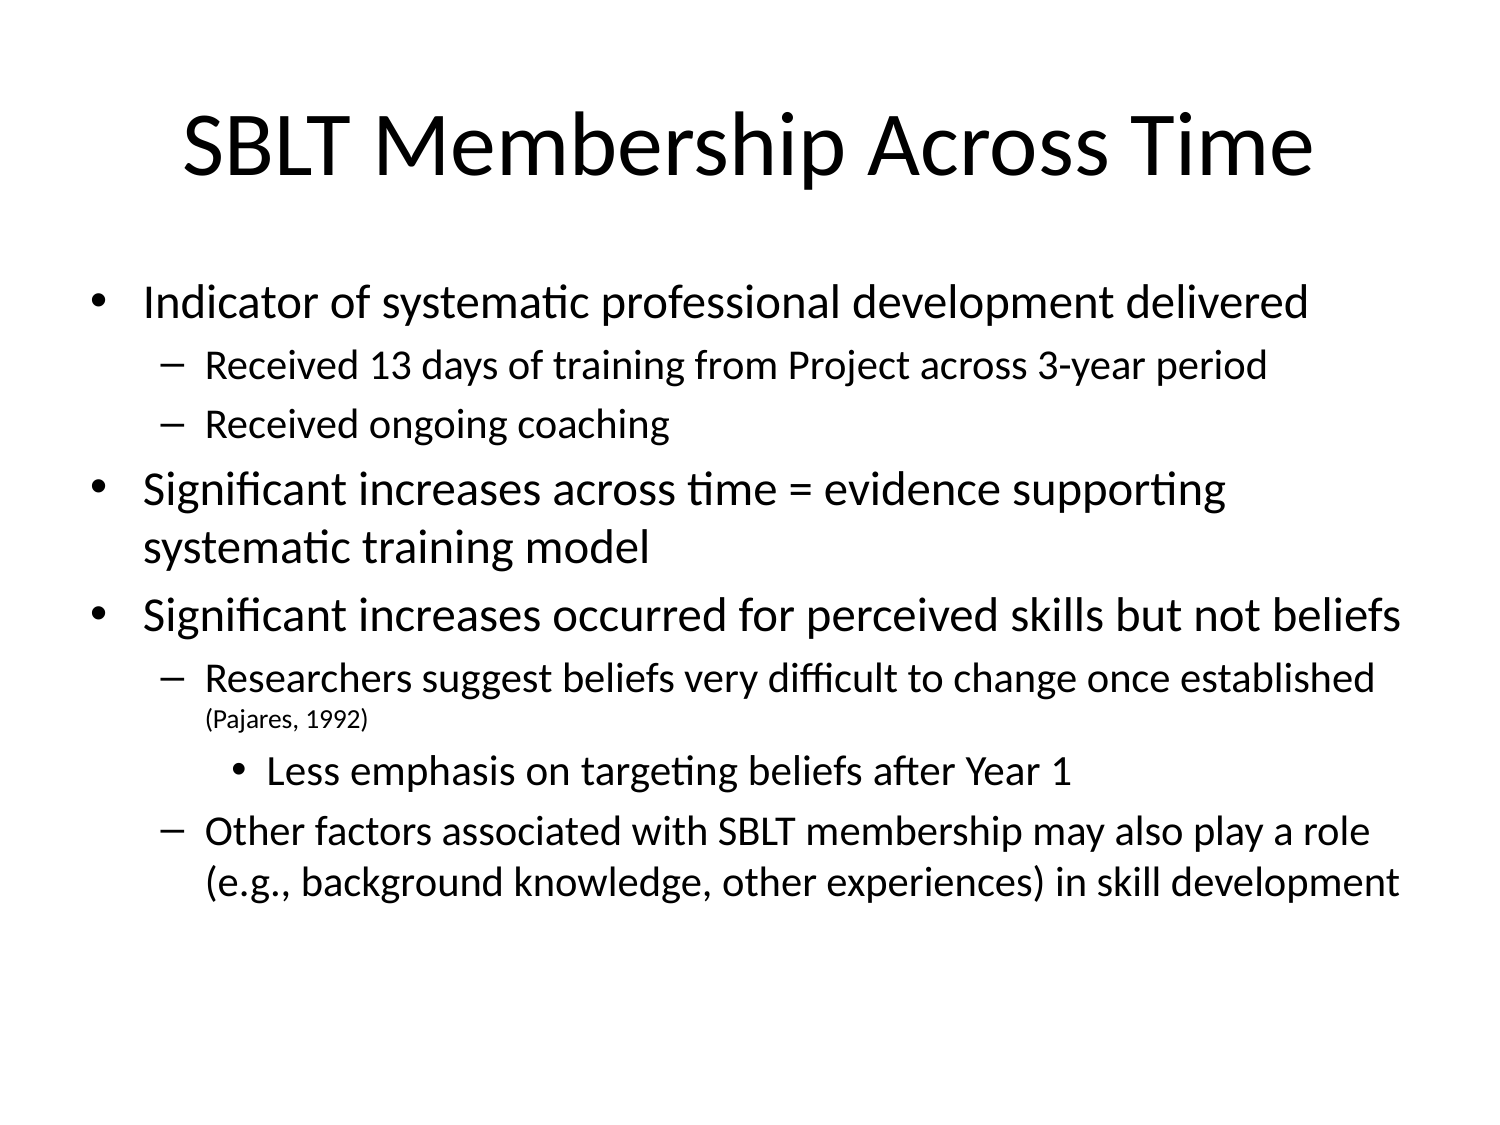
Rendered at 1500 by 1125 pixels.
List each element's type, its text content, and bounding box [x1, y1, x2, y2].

list Indicator of systematic professional development delivered Received 13 days of training from Project across 3-year period Received ongoing coaching Significant increases across time = evidence supporting systematic training model Significant increases occurred for perceived skills but not beliefs Researchers suggest beliefs very difficult to change once established (Pajares, 1992) Less emphasis on targeting beliefs after Year 1 Other factors associated with SBLT membership may also play a role (e.g., background knowledge, other experiences) in skill development [75, 262, 1425, 1005]
title SBLT Membership Across Time [75, 45, 1425, 233]
